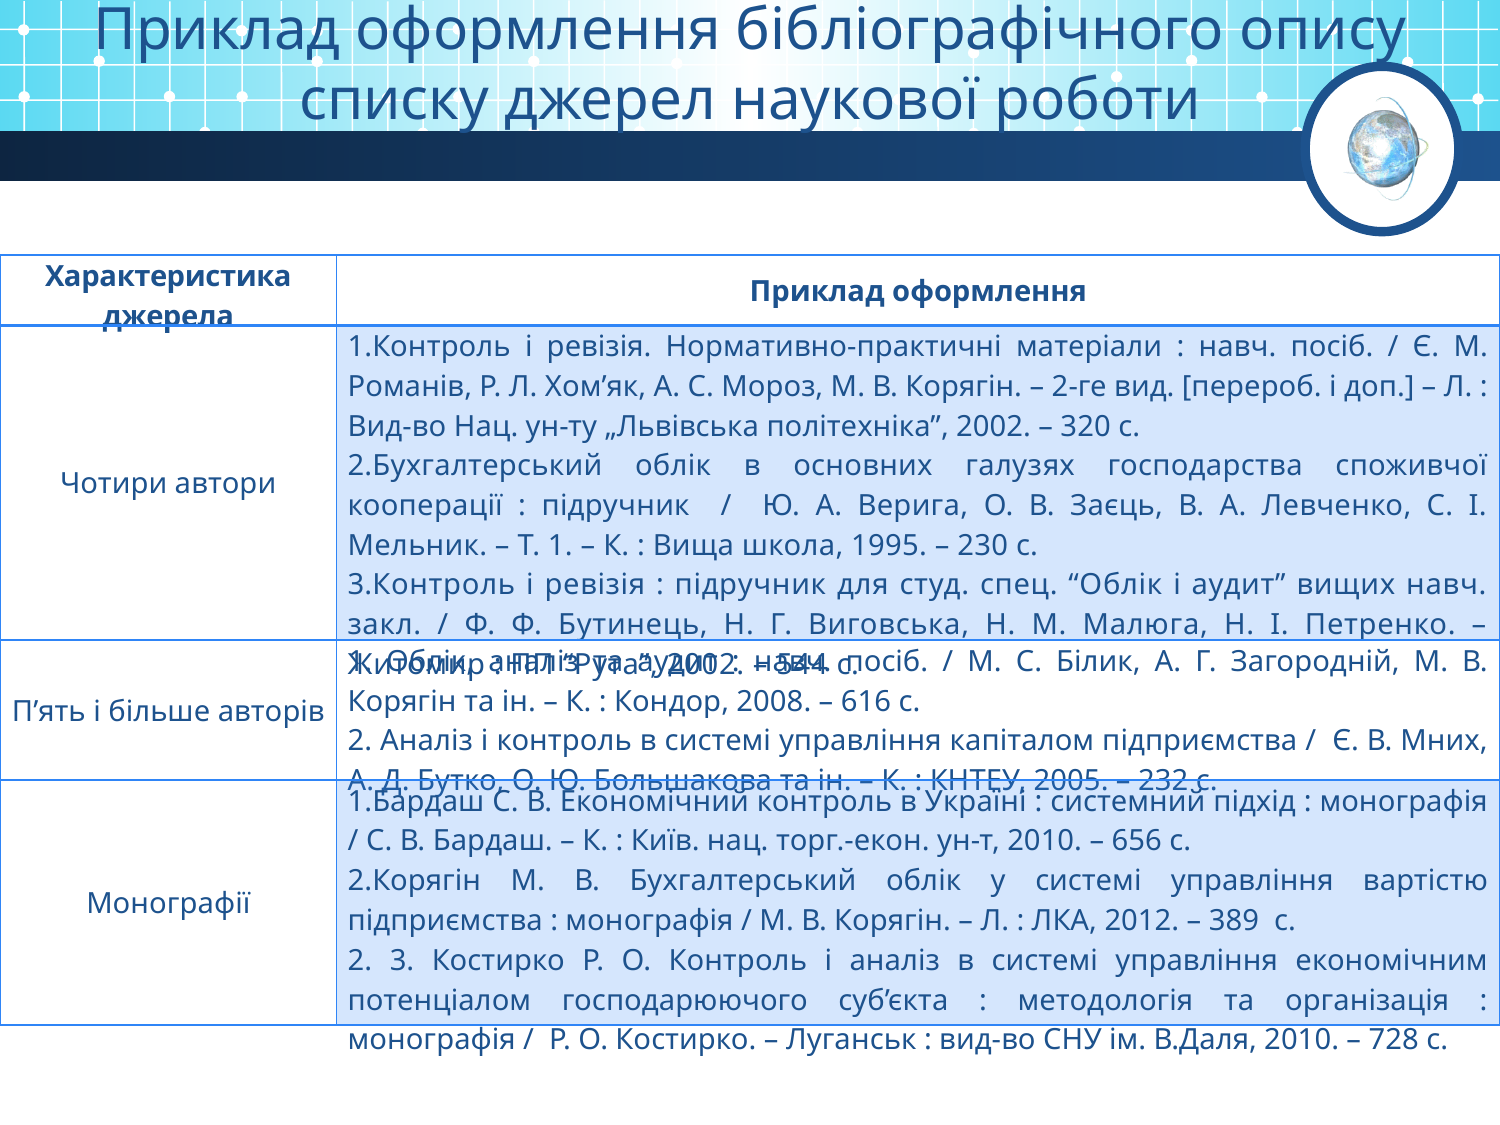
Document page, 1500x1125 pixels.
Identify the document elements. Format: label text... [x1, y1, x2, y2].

table_cell 1. Облік, аналіз та аудит : навч. посіб. / М. С. Білик, А. Г. Загородній, М. В. Корягін та ін. – К. : Кондор, 2008. – 616 с. 2. Аналіз і контроль в системі управління капіталом підприємства / Є. В. Мних, А. Д. Бутко, О. Ю. Большакова та ін. – К. : КНТЕУ, 2005. – 232 с. [337, 641, 1499, 779]
table_cell Монографії [1, 781, 336, 1024]
table_cell Контроль і ревізія. Нормативно-практичні матеріали : навч. посіб. / Є. М. Романів, Р. Л. Хом’як, А. С. Мороз, М. В. Корягін. – 2-ге вид. [перероб. і доп.] – Л. : Вид-во Нац. ун-ту „Львівська політехніка”, 2002. – 320 с. Бухгалтерський облік в основних галузях господарства споживчої кооперації : підручник / Ю. А. Верига, О. В. Заєць, В. А. Левченко, С. І. Мельник. – Т. 1. – К. : Вища школа, 1995. – 230 с. Контроль і ревізія : підручник для студ. спец. “Облік і аудит” вищих навч. закл. / Ф. Ф. Бутинець, Н. Г. Виговська, Н. М. Малюга, Н. І. Петренко. – Житомир : ПП “Рута”, 2002. – 544 с. [337, 327, 1499, 639]
table_cell Чотири автори [1, 327, 336, 639]
table_header Приклад оформлення [337, 256, 1499, 324]
table_cell Бардаш С. В. Економічний контроль в Україні : системний підхід : монографія / С. В. Бардаш. – К. : Київ. нац. торг.-екон. ун-т, 2010. – 656 с. Корягін М. В. Бухгалтерський облік у системі управління вартістю підприємства : монографія / М. В. Корягін. – Л. : ЛКА, 2012. – 389 с. 2. 3. Костирко Р. О. Контроль і аналіз в системі управління економічним потенціалом господарюючого суб’єкта : методологія та організація : монографія / Р. О. Костирко. – Луганськ : вид-во СНУ ім. В.Даля, 2010. – 728 с. [337, 781, 1499, 1024]
table_cell П’ять і більше авторів [1, 641, 336, 779]
table_header Характеристика джерела [1, 256, 336, 324]
picture [1310, 139, 1454, 226]
text_box Приклад оформлення бібліографічного опису списку джерел наукової роботи [0, 0, 1500, 139]
